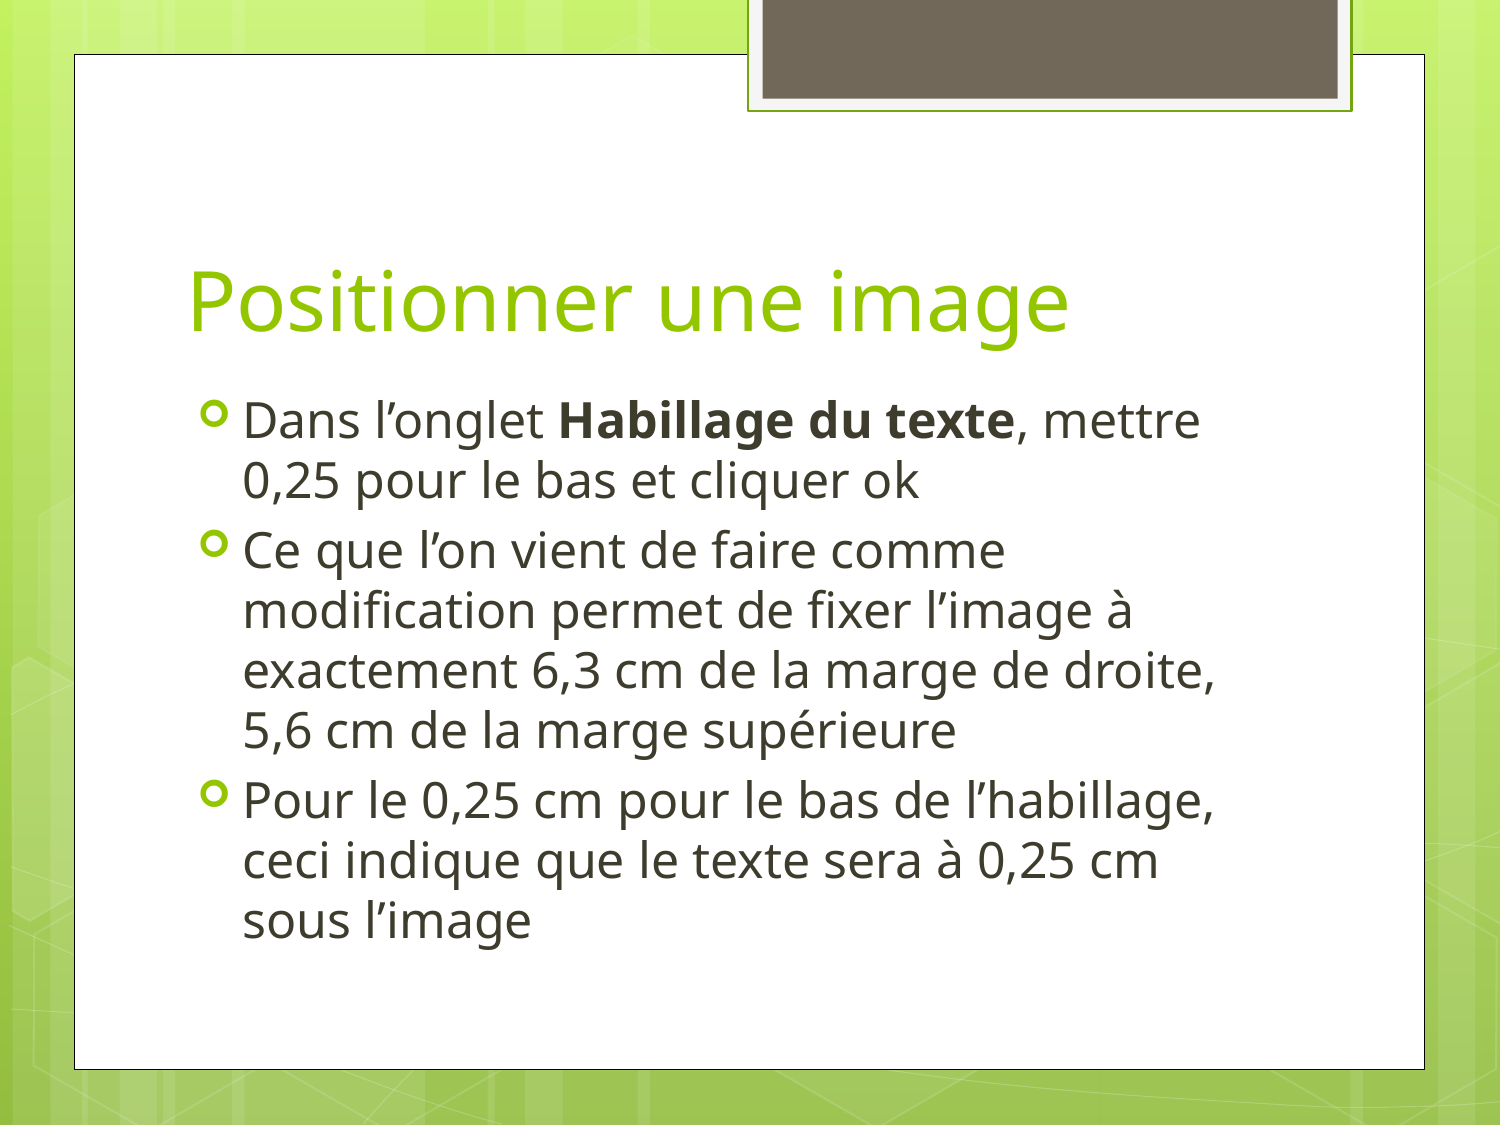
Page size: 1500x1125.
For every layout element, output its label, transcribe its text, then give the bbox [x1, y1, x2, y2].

title Positionner une image [171, 168, 1324, 357]
list Dans l’onglet Habillage du texte, mettre 0,25 pour le bas et cliquer ok Ce que l’on vient de faire comme modification permet de fixer l’image à exactement 6,3 cm de la marge de droite, 5,6 cm de la marge supérieure Pour le 0,25 cm pour le bas de l’habillage, ceci indique que le texte sera à 0,25 cm sous l’image [171, 381, 1283, 957]
